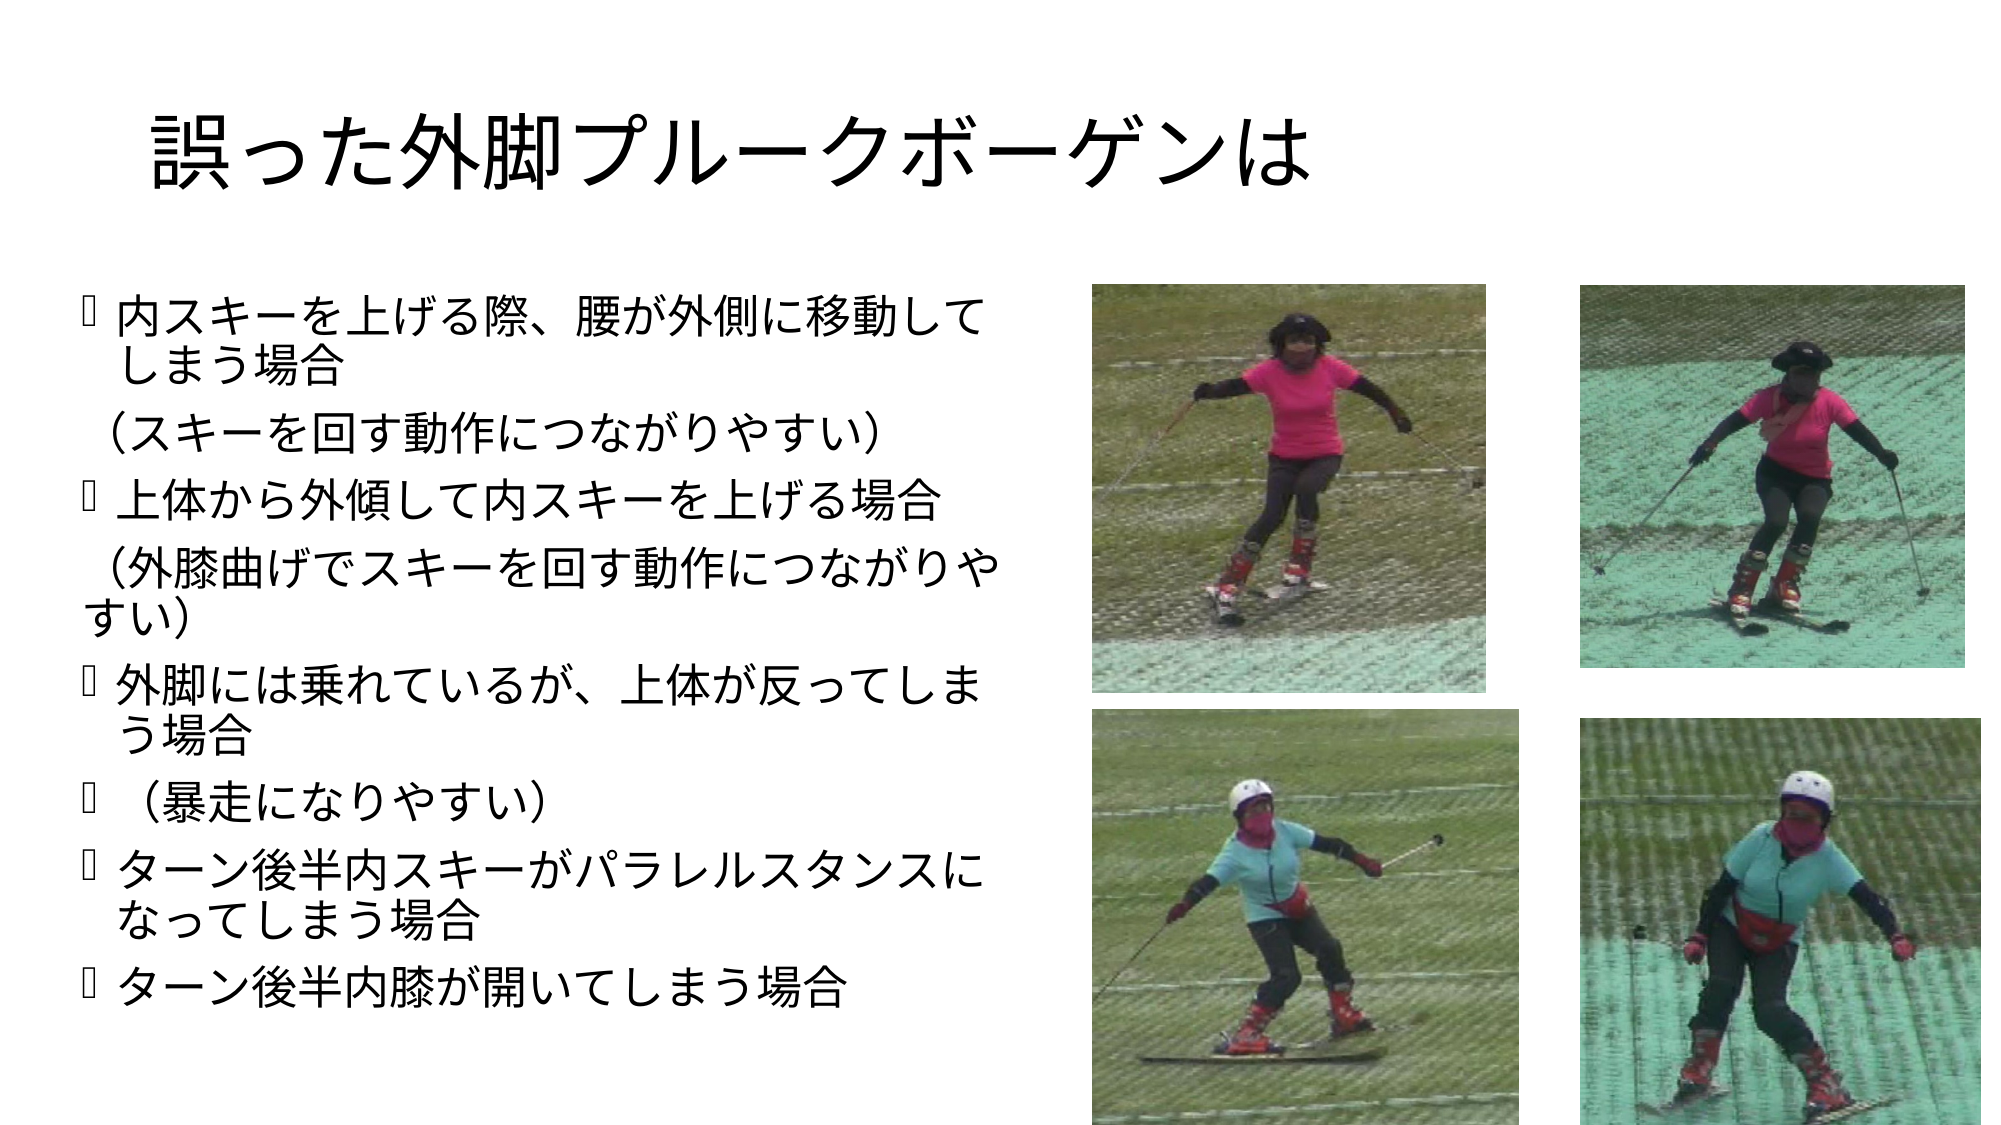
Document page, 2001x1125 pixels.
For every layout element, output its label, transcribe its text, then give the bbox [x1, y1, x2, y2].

list 内スキーを上げる際、腰が外側に移動してしまう場合 （スキーを回す動作につながりやすい） 上体から外傾して内スキーを上げる場合 （外膝曲げでスキーを回す動作につながりやすい） 外脚には乗れているが、上体が反ってしまう場合 （暴走になりやすい） ターン後半内スキーがパラレルスタンスになってしまう場合 ターン後半内膝が開いてしまう場合 [66, 285, 1037, 1110]
picture [1092, 709, 1519, 1125]
picture [1092, 284, 1486, 693]
picture [1580, 718, 1981, 1125]
picture [1580, 285, 1965, 668]
title 誤った外脚プルークボーゲンは [134, 45, 1937, 267]
